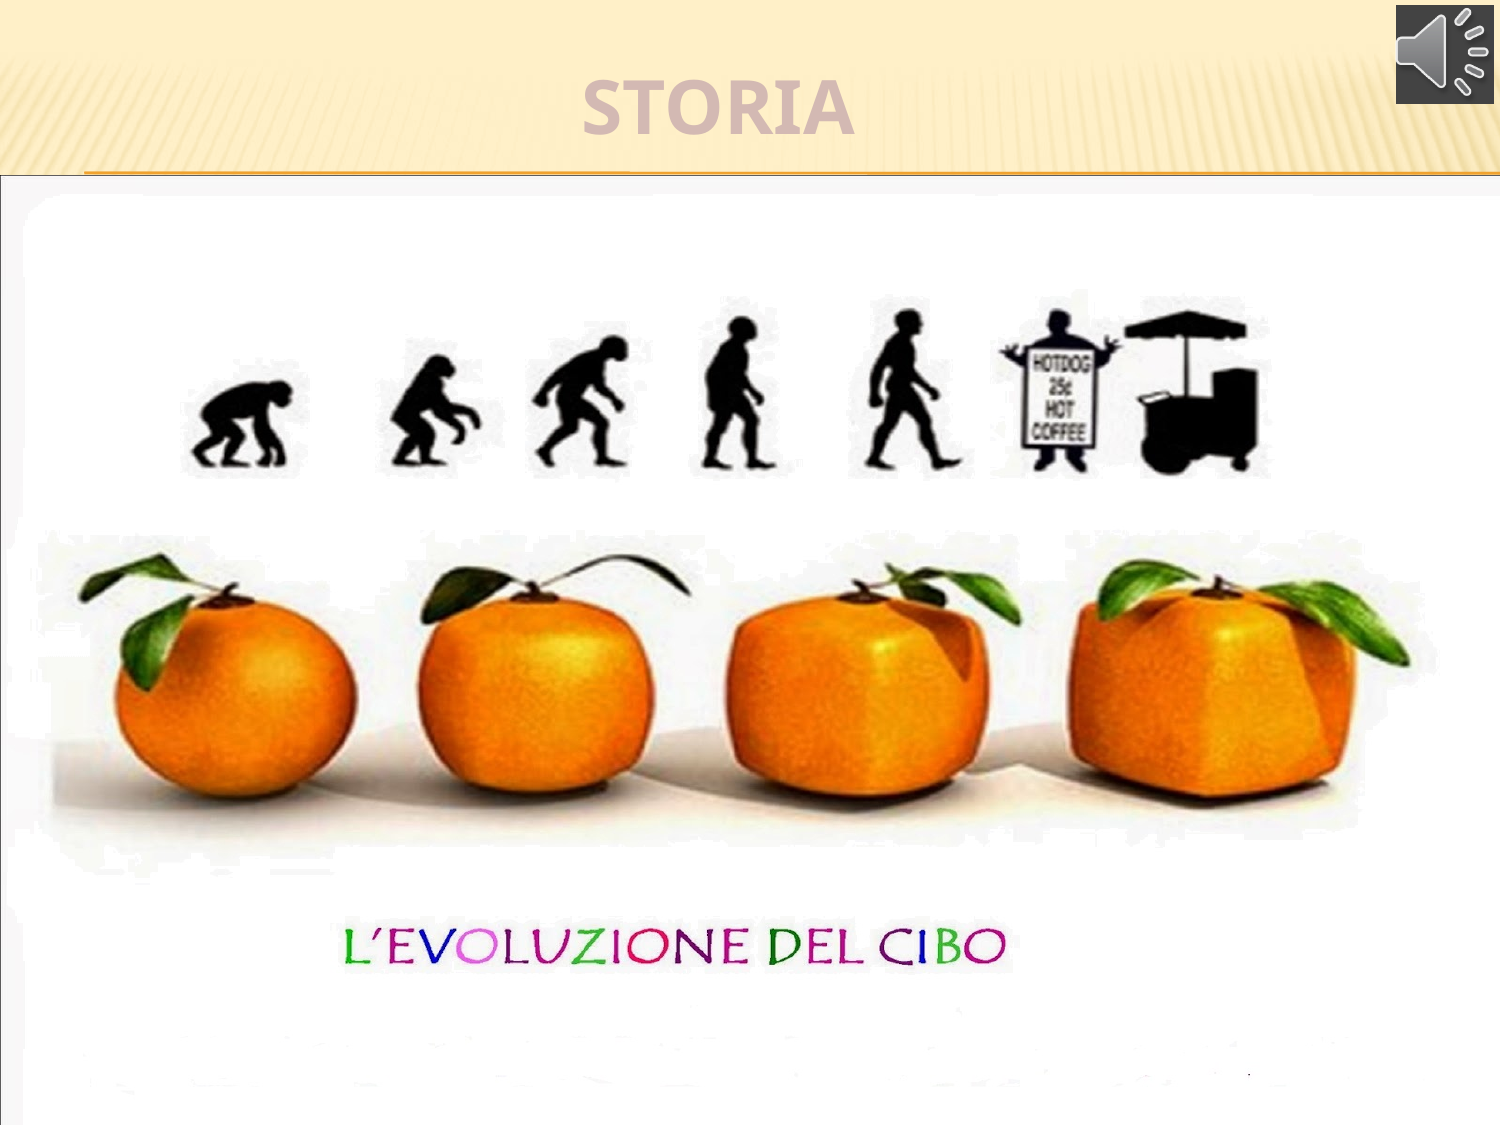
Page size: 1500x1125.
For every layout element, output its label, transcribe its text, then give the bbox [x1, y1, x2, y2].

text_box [1394, 4, 1496, 105]
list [0, 175, 1500, 1125]
title Storia [235, 45, 1466, 164]
